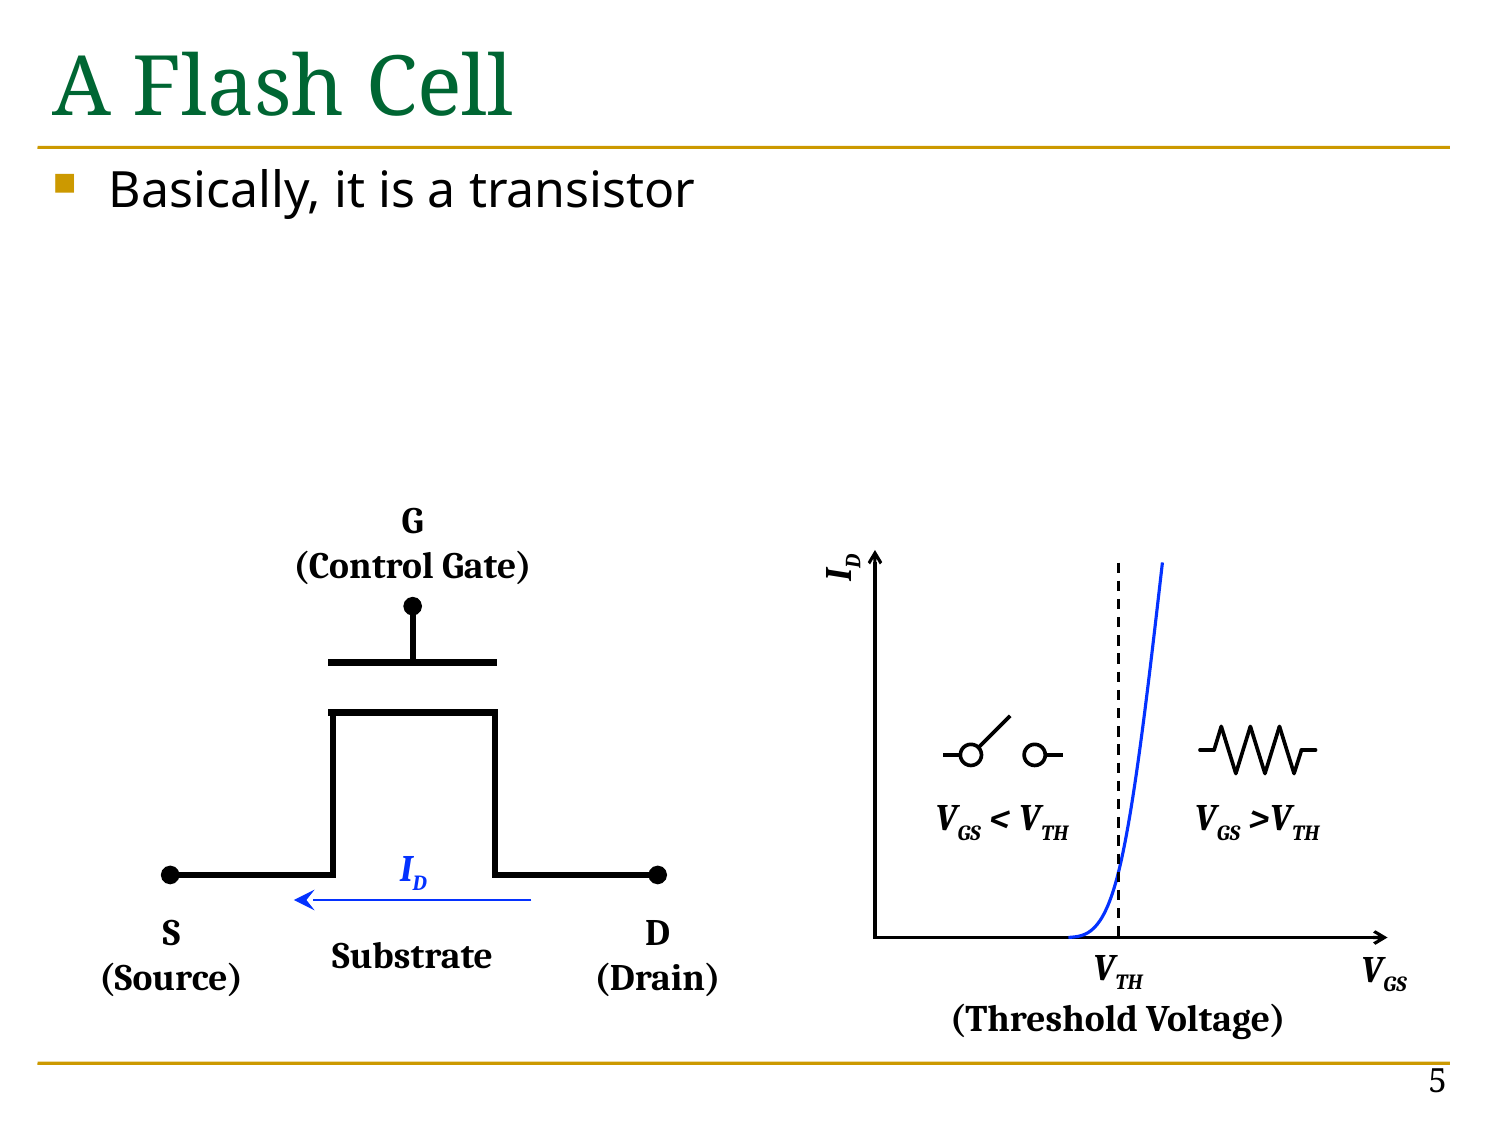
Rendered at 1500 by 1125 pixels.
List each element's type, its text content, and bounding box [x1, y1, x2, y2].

title A Flash Cell [37, 24, 1450, 149]
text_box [81, 487, 738, 1007]
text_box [1173, 726, 1340, 850]
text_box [293, 537, 1426, 1044]
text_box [914, 731, 1090, 850]
list Basically, it is a transistor [37, 149, 1450, 1063]
slide_number 5 [1111, 1036, 1462, 1112]
